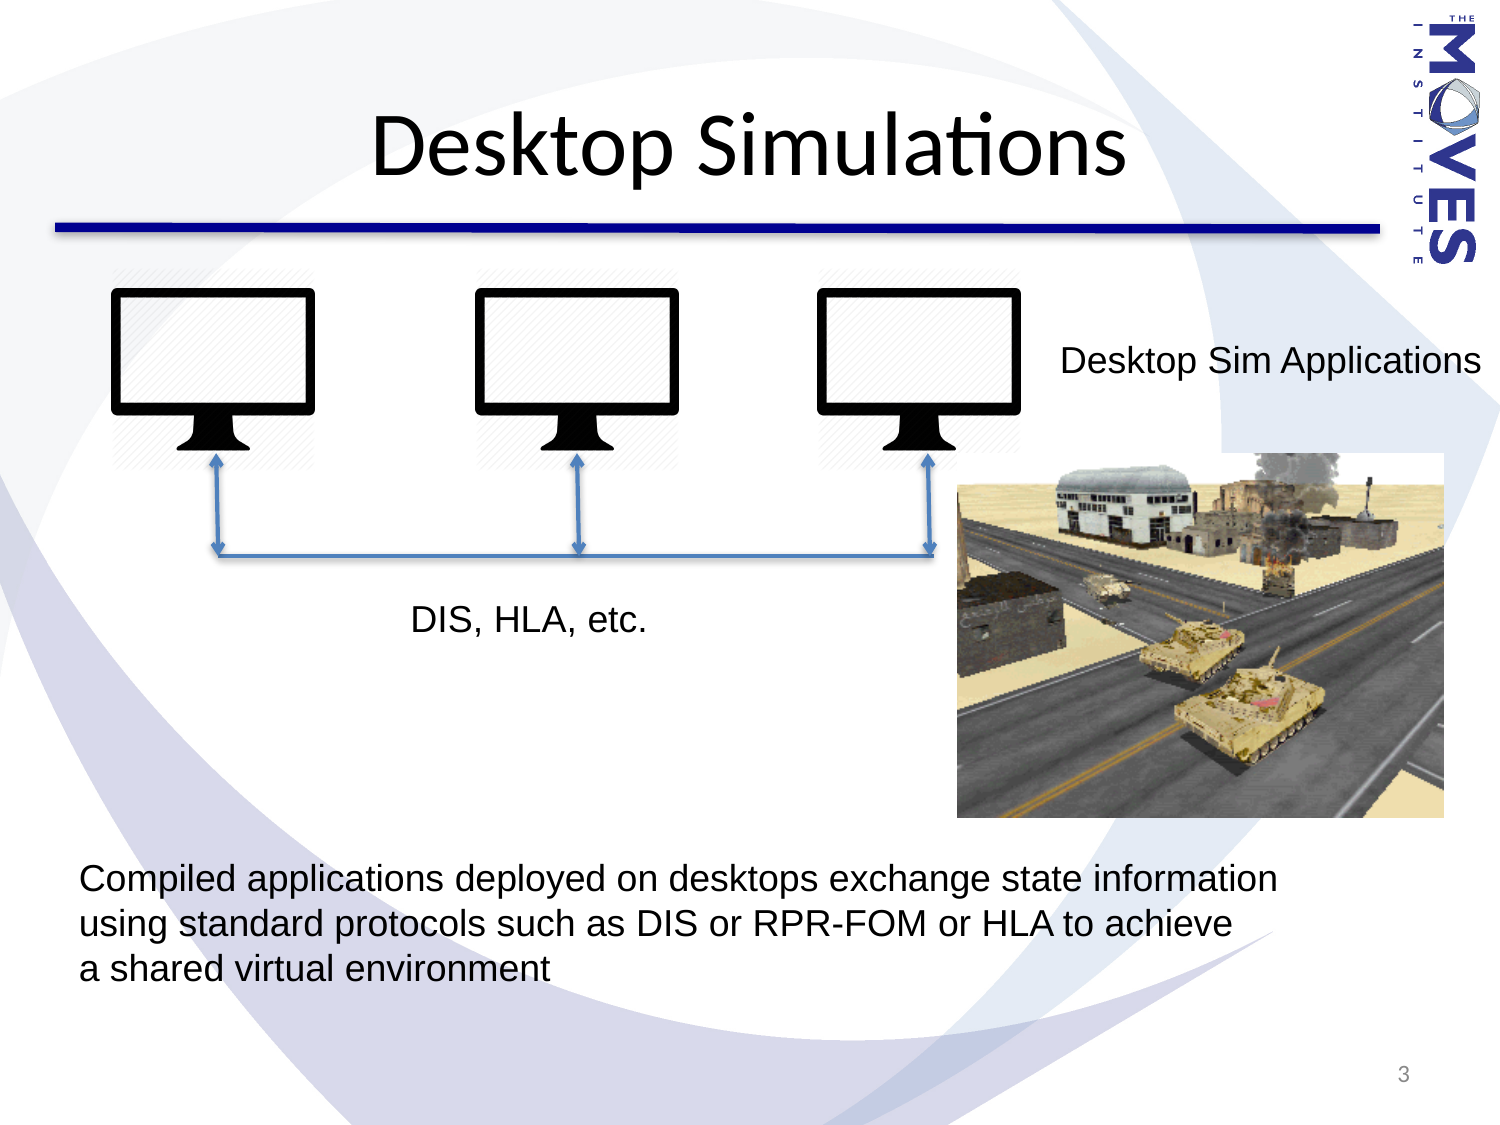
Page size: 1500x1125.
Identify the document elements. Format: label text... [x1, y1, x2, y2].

picture [0, 0, 1500, 1125]
text_box Desktop Sim Applications [1045, 328, 1497, 389]
text_box DIS, HLA, etc. [395, 588, 664, 648]
title Desktop Simulations [75, 45, 1425, 233]
slide_number 3 [1074, 1042, 1425, 1103]
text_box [576, 452, 580, 557]
text_box Compiled applications deployed on desktops exchange state information using standard protocols such as DIS or RPR-FOM or HLA to achieve a shared virtual environment [63, 846, 1294, 1041]
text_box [927, 452, 931, 557]
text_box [215, 452, 219, 557]
